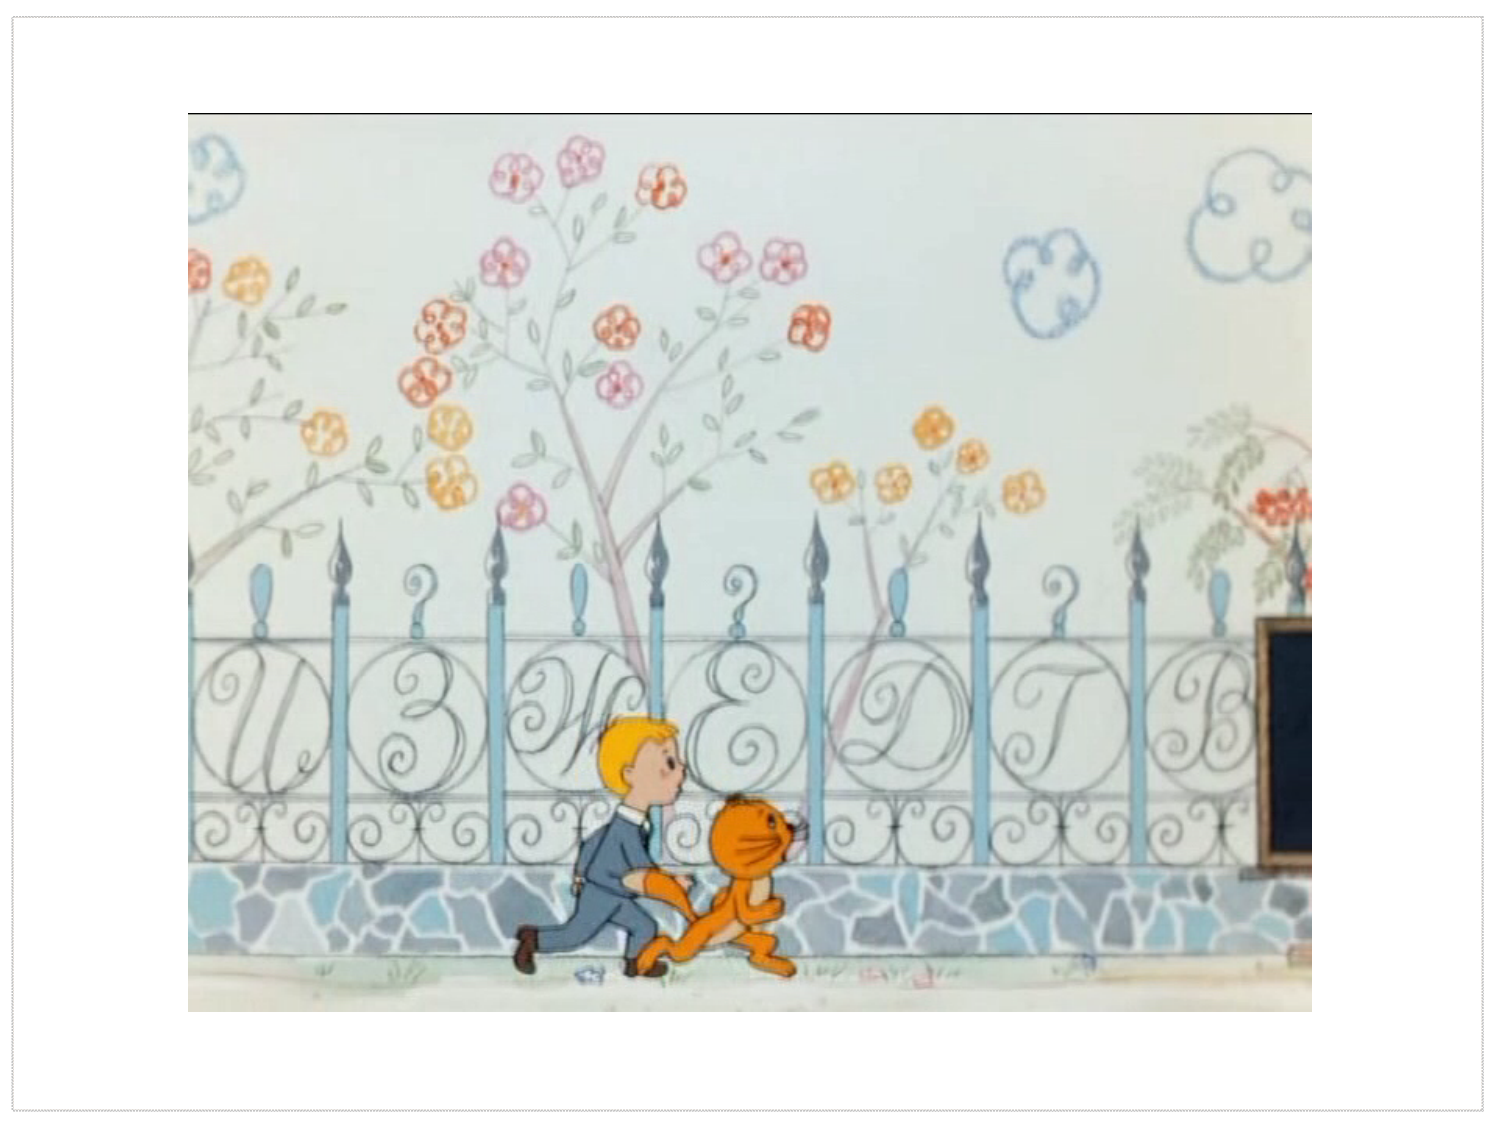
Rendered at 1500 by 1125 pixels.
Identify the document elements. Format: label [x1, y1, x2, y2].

text_box [187, 112, 1313, 1013]
